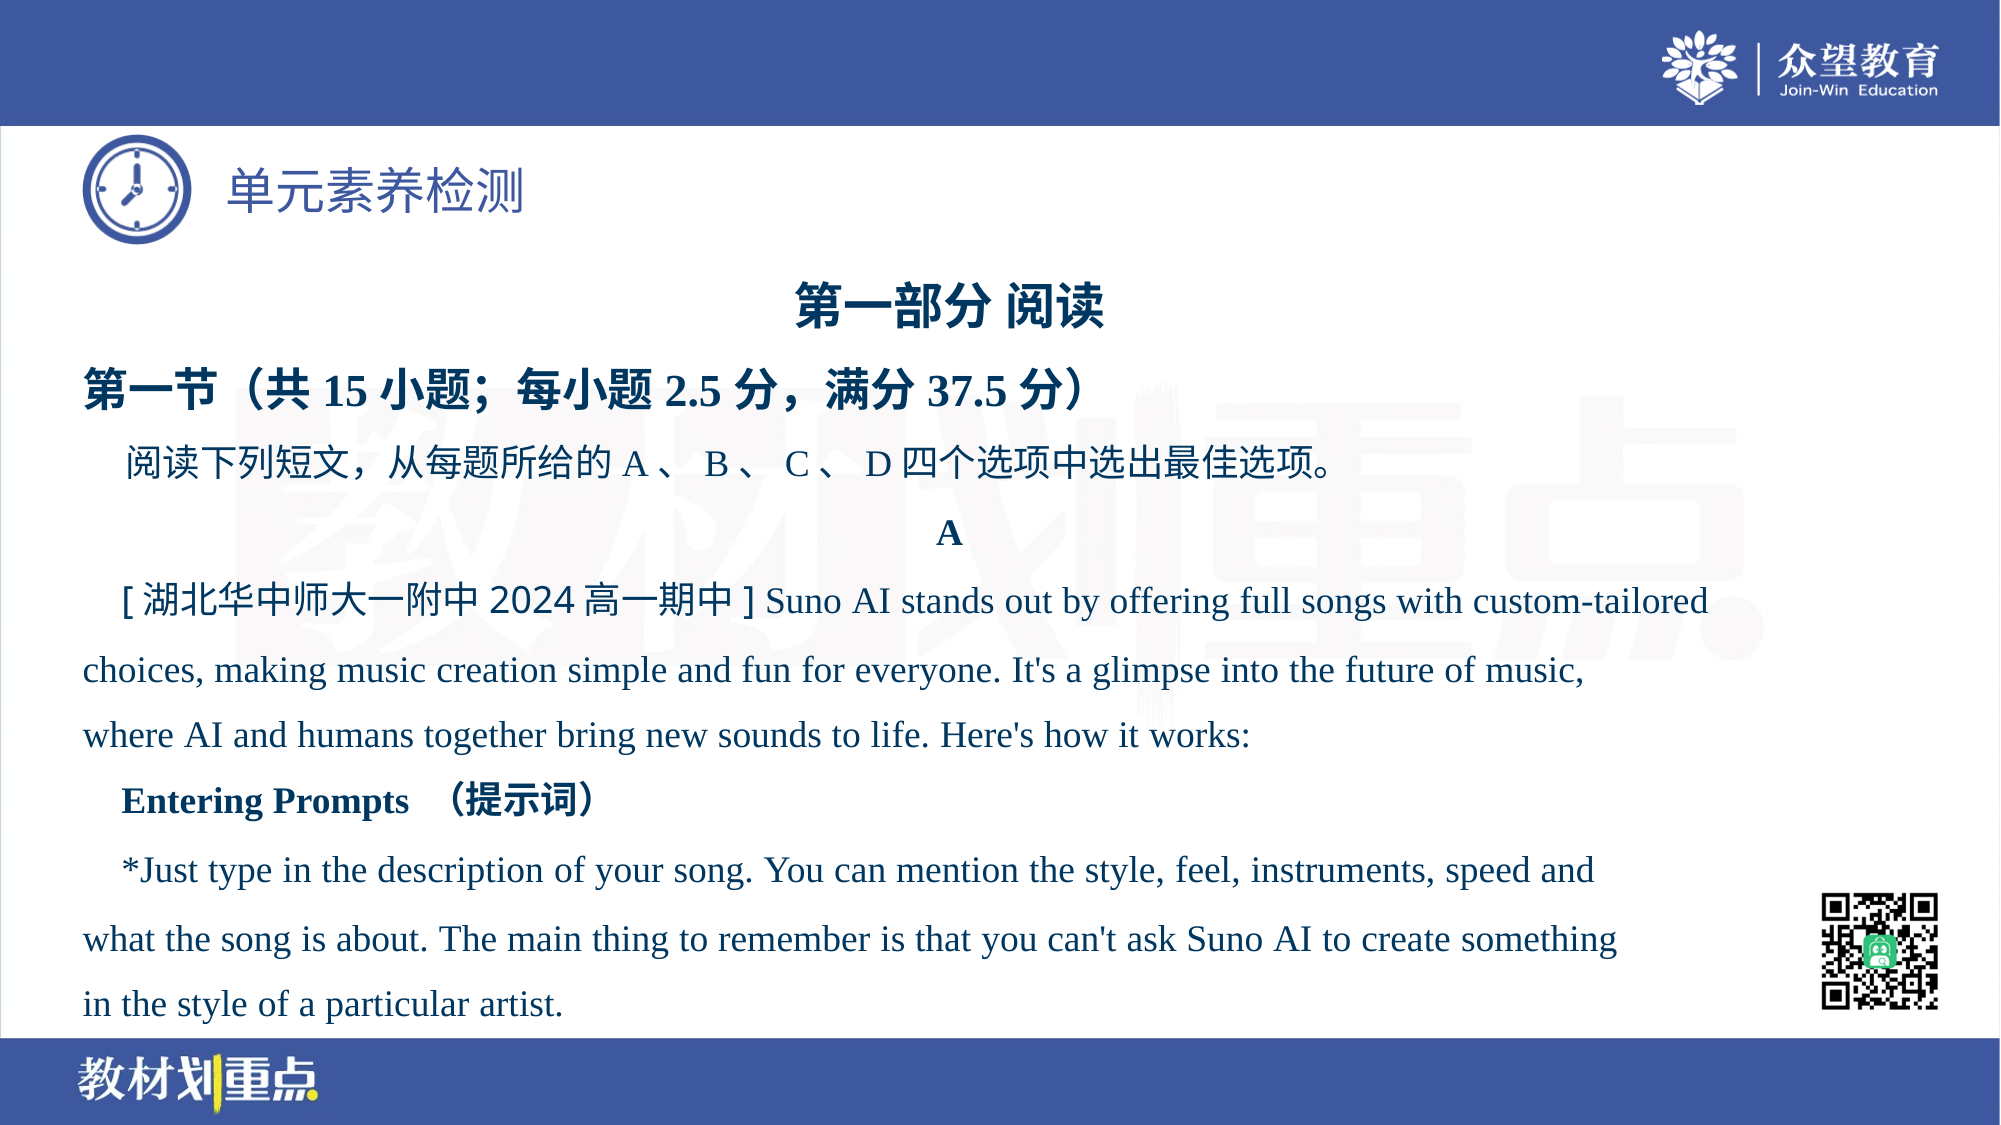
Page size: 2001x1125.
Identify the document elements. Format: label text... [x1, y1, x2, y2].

text_box Entering Prompts （提示词） *Just type in the description of your song. You can mention the style, feel, instruments, speed and what the song is about. The main thing to remember is that you can't ask Suno AI to create something in the style of a particular artist. [82, 752, 1817, 1017]
picture [0, 0, 2000, 1125]
text_box 第一部分 阅读 [82, 247, 1817, 334]
text_box 阅读下列短文，从每题所给的A、B、C、D四个选项中选出最佳选项。 A [湖北华中师大一附中2024高一期中] Suno AI stands out by offering full songs with custom-tailored choices, making music creation simple and fun for everyone. It's a glimpse into the future of music, where AI and humans together bring new sounds to life. Here's how it works: [82, 414, 1817, 748]
text_box 第一节（共15小题；每小题2.5分，满分37.5分） [82, 334, 1817, 414]
